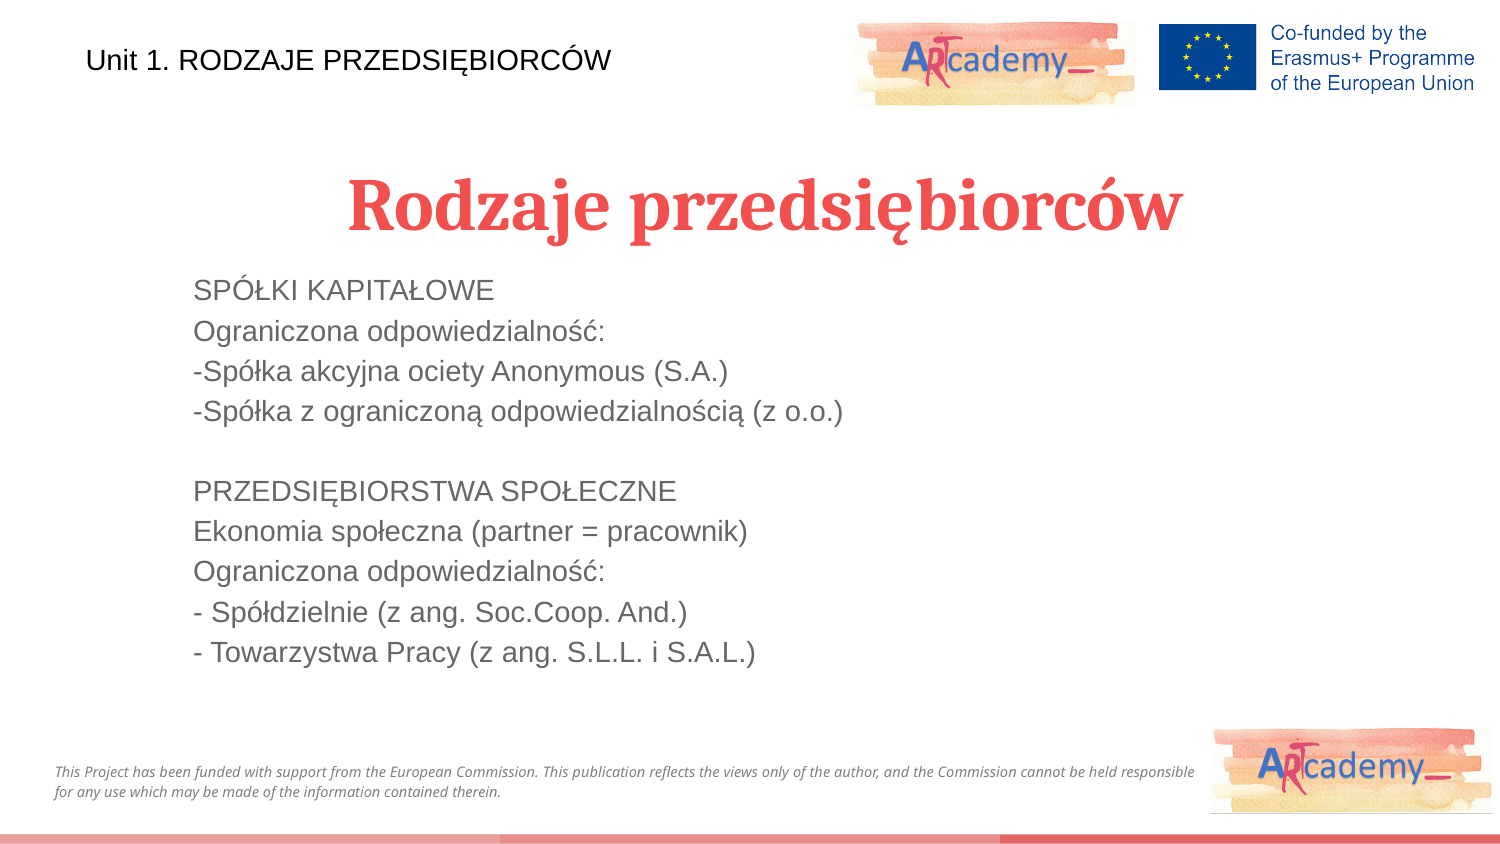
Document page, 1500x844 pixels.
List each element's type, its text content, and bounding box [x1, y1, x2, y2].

title Rodzaje przedsiębiorców [180, 53, 1352, 261]
text_box This Project has been funded with support from the European Commission. This publication reflects the views only of the author, and the Commission cannot be held responsible for any use which may be made of the information contained therein. [39, 754, 1205, 799]
text_box Unit 1. RODZAJE PRZEDSIĘBIORCÓW [70, 33, 733, 84]
picture [1158, 24, 1474, 94]
picture [854, 2, 1137, 138]
picture [1210, 709, 1493, 844]
list SPÓŁKI KAPITAŁOWE Ograniczona odpowiedzialność: -Spółka akcyjna ociety Anonymous (S.A.) -Spółka z ograniczoną odpowiedzialnością (z o.o.) PRZEDSIĘBIORSTWA SPOŁECZNE Ekonomia społeczna (partner = pracownik) Ograniczona odpowiedzialność: - Spółdzielnie (z ang. Soc.Coop. And.) - Towarzystwa Pracy (z ang. S.L.L. i S.A.L.) [155, 251, 1327, 719]
